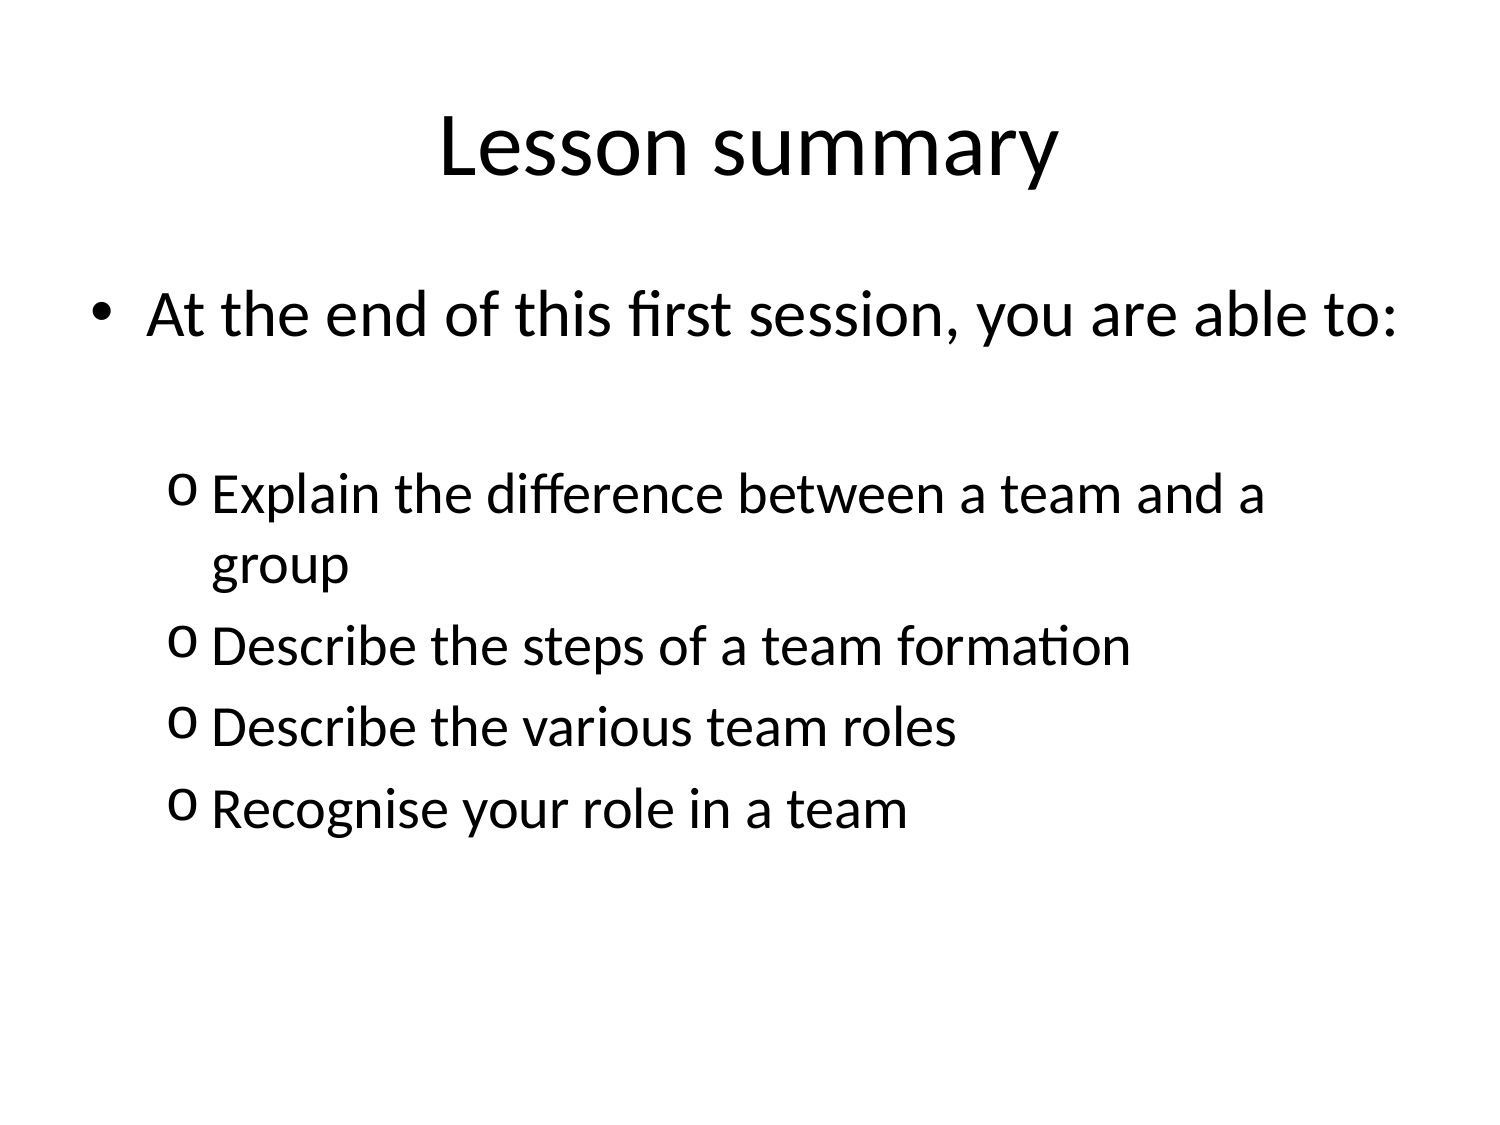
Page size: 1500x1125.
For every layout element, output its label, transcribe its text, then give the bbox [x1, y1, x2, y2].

list At the end of this first session, you are able to: Explain the difference between a team and a group Describe the steps of a team formation Describe the various team roles Recognise your role in a team [75, 262, 1425, 1005]
title Lesson summary [75, 45, 1425, 233]
